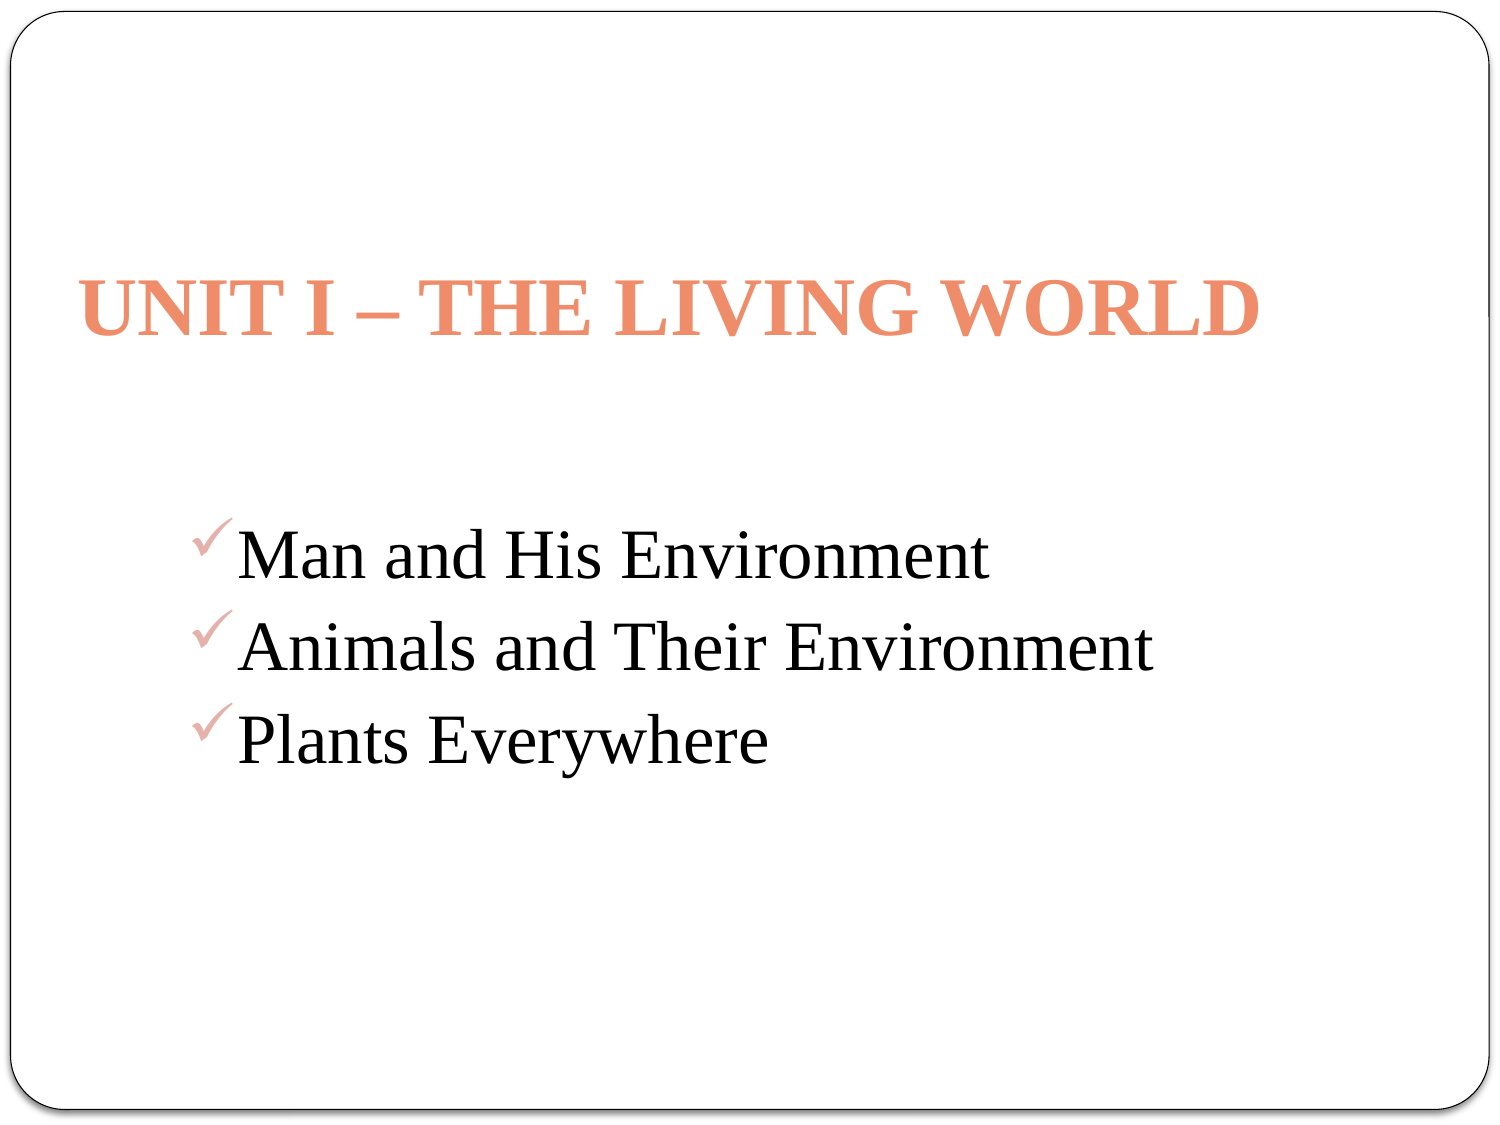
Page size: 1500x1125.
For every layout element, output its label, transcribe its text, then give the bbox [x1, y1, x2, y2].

list Man and His Environment Animals and Their Environment Plants Everywhere [75, 500, 1425, 1125]
title UNIT I – THE LIVING WORLD [62, 137, 1413, 367]
